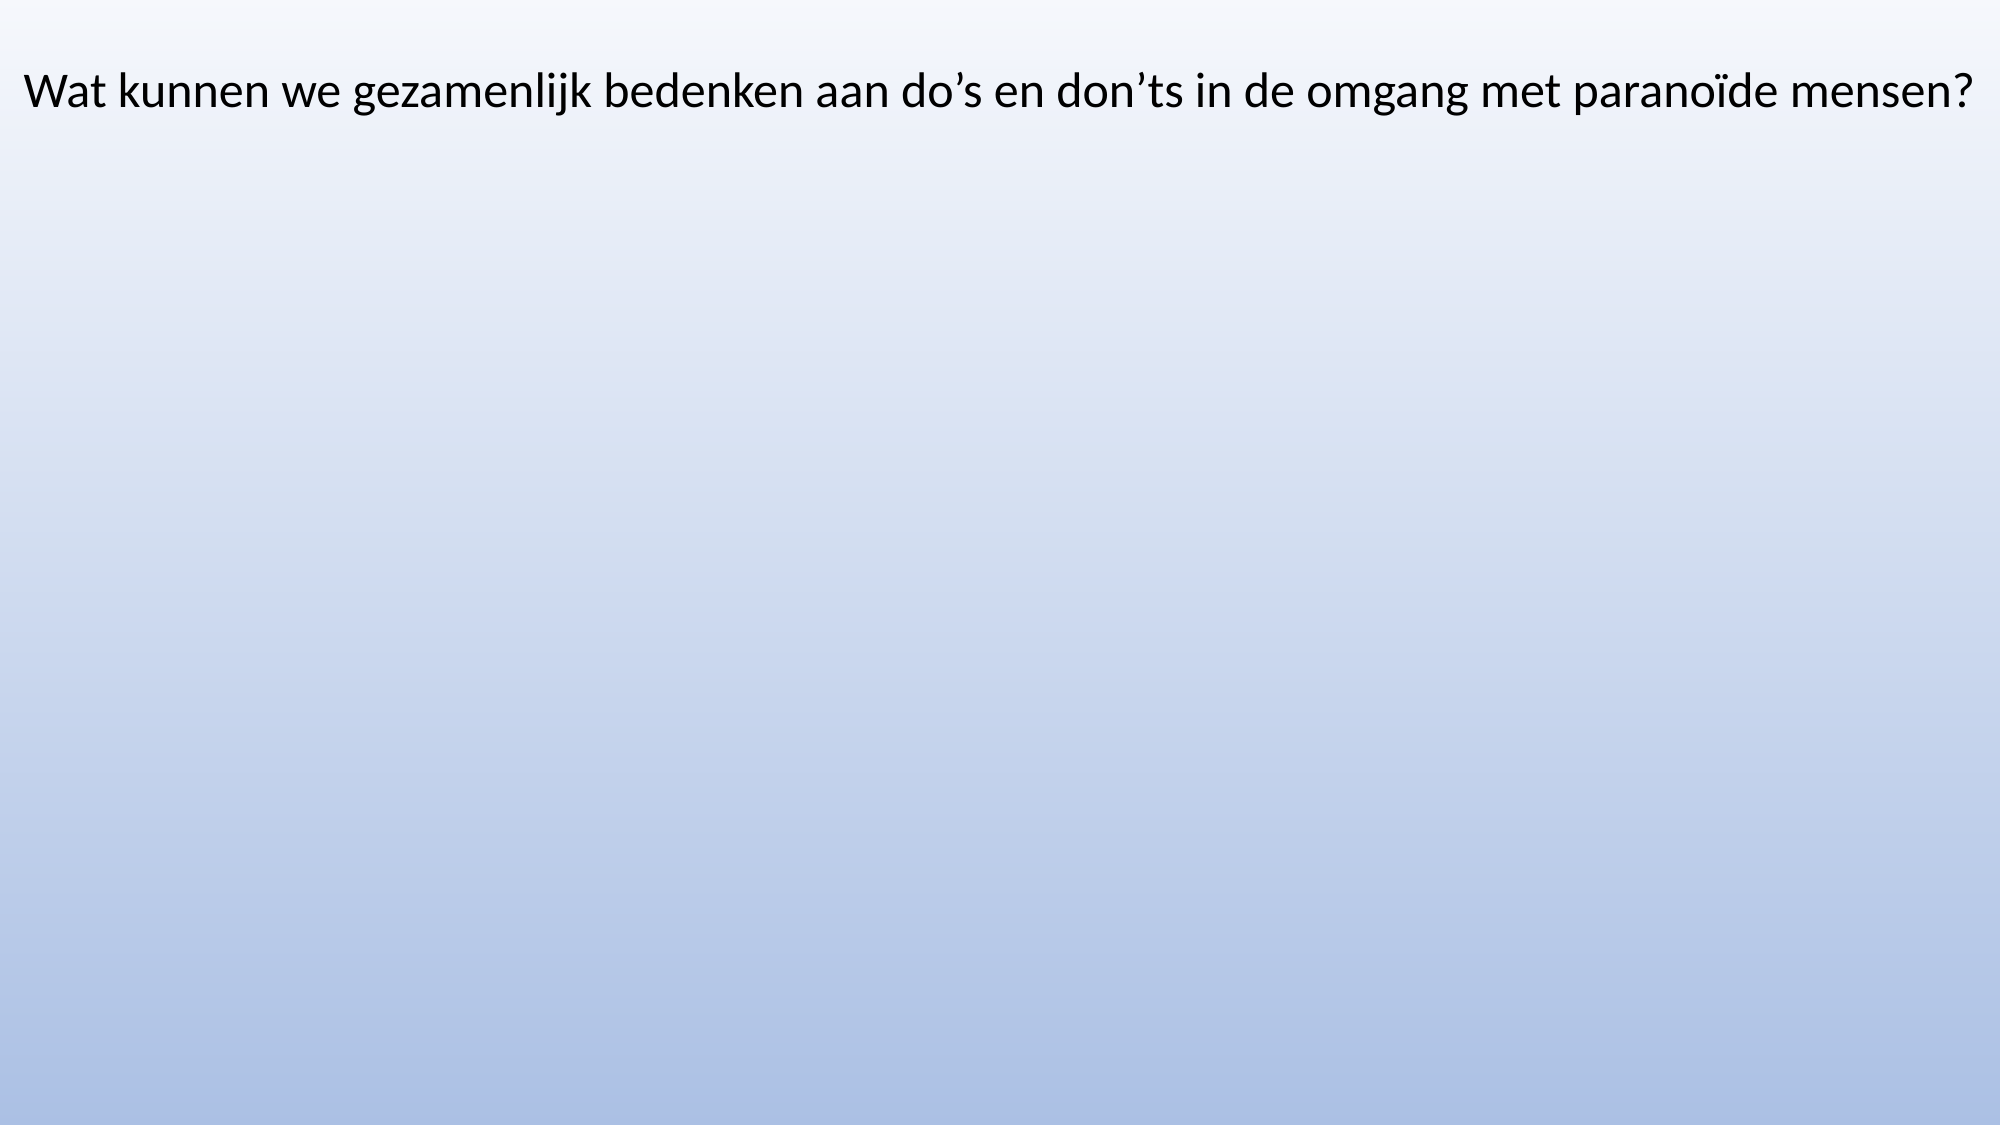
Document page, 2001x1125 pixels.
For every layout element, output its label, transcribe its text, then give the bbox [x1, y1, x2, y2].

text_box Wat kunnen we gezamenlijk bedenken aan do’s en don’ts in de omgang met paranoïde mensen? [8, 49, 1991, 125]
